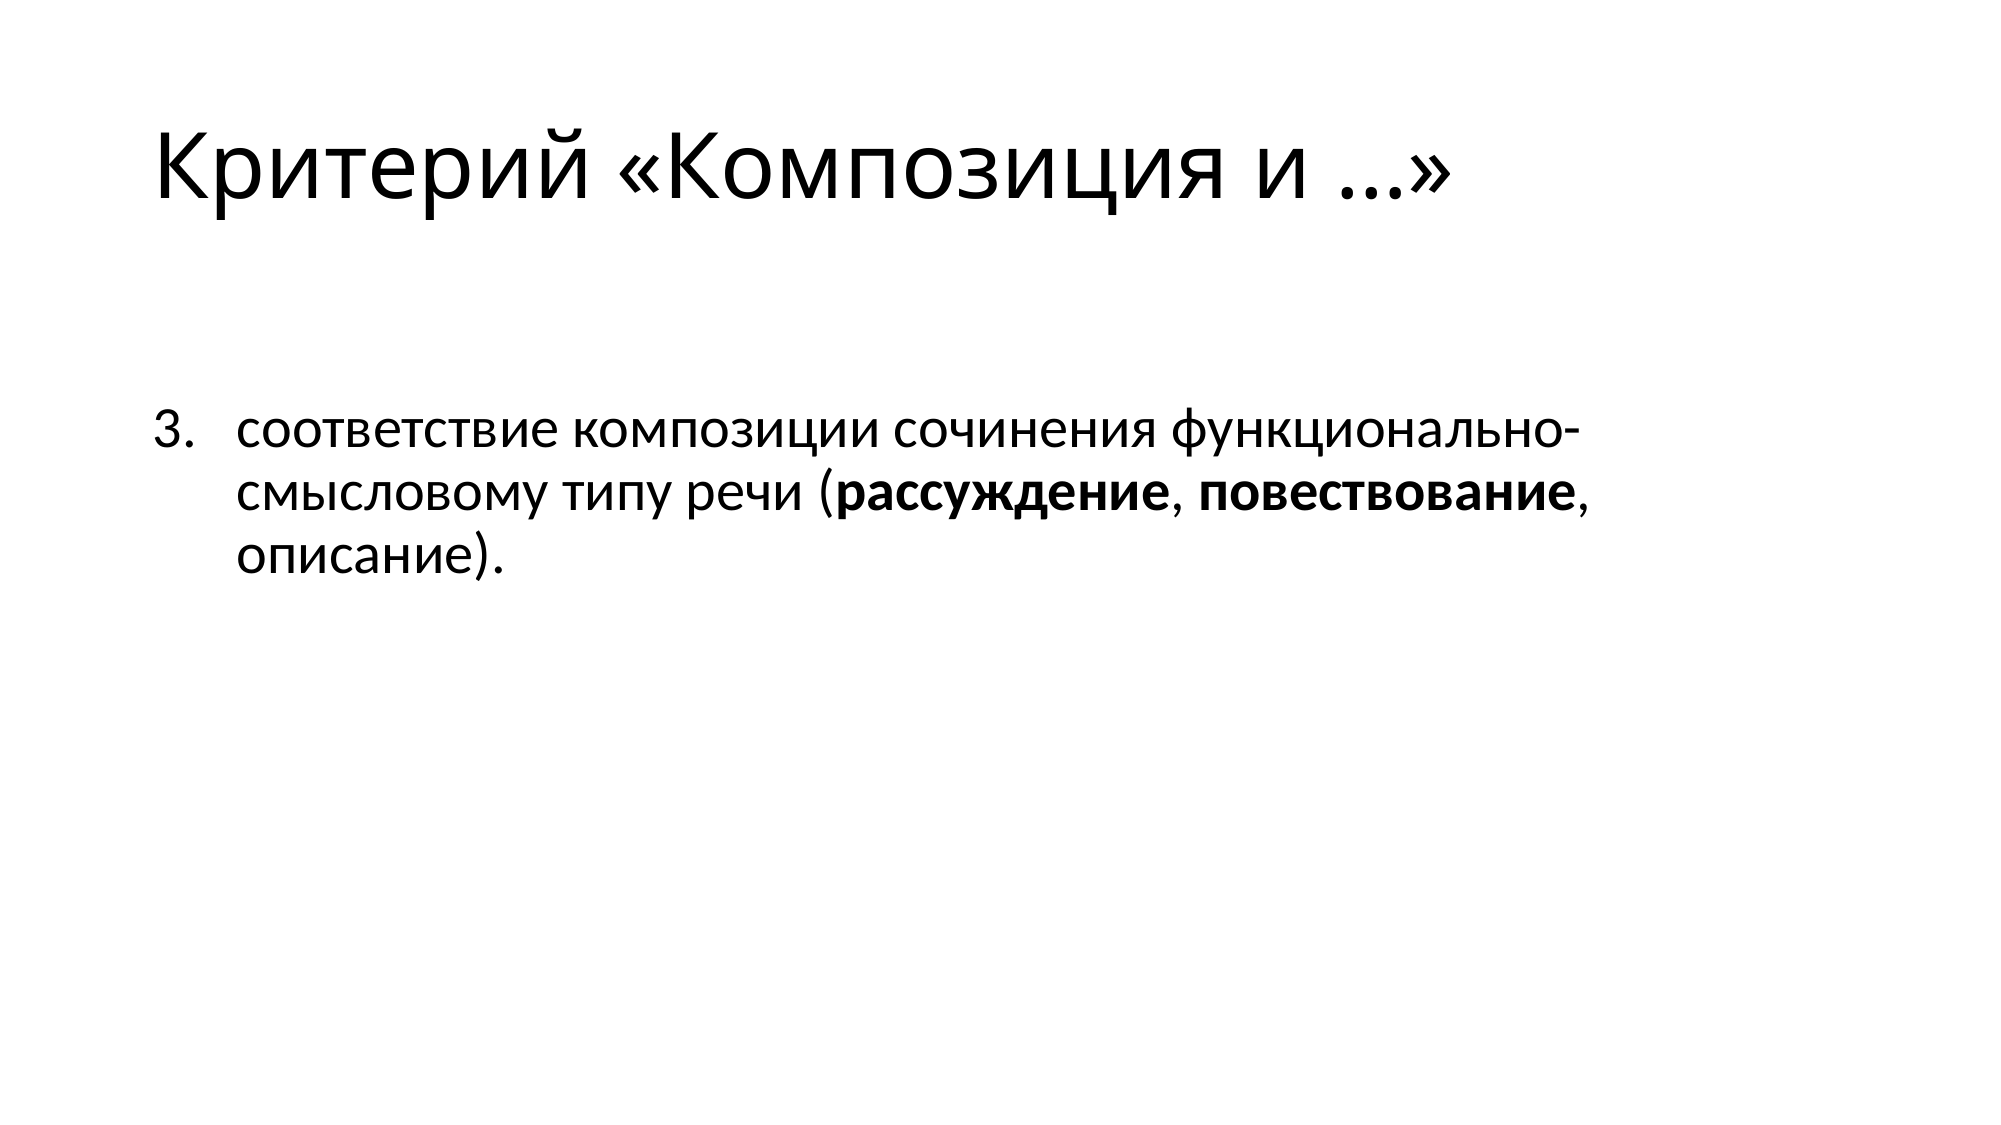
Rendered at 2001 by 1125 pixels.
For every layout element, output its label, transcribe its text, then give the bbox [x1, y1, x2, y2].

title Критерий «Композиция и …» [137, 59, 1863, 278]
list соответствие композиции сочинения функционально-смысловому типу речи (рассуждение, повествование, описание). [137, 299, 1863, 1014]
